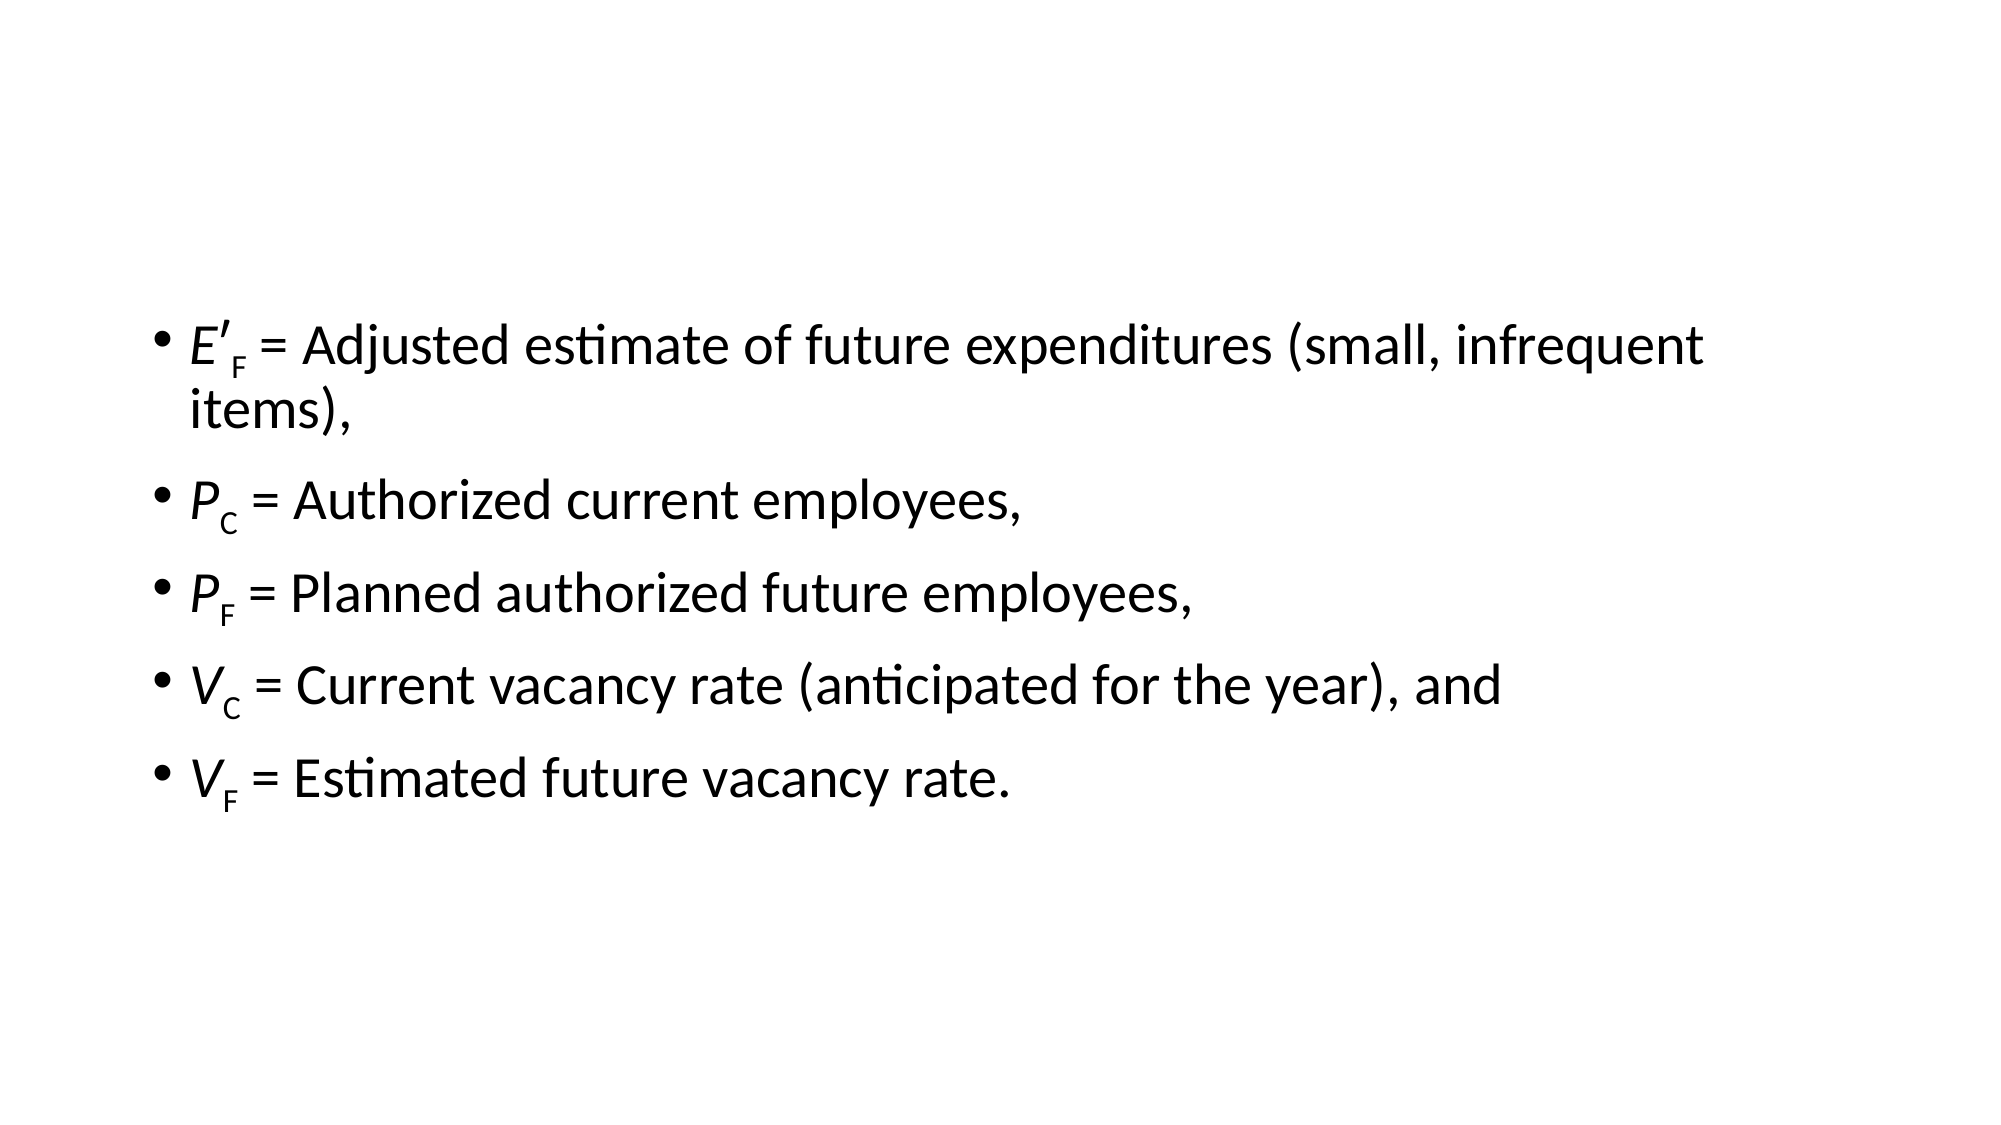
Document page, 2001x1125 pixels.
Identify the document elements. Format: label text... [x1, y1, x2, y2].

list EʹF = Adjusted estimate of future expenditures (small, infrequent items), PC = Authorized current employees, PF = Planned authorized future employees, VC = Current vacancy rate (anticipated for the year), and VF = Estimated future vacancy rate. [137, 299, 1863, 1014]
